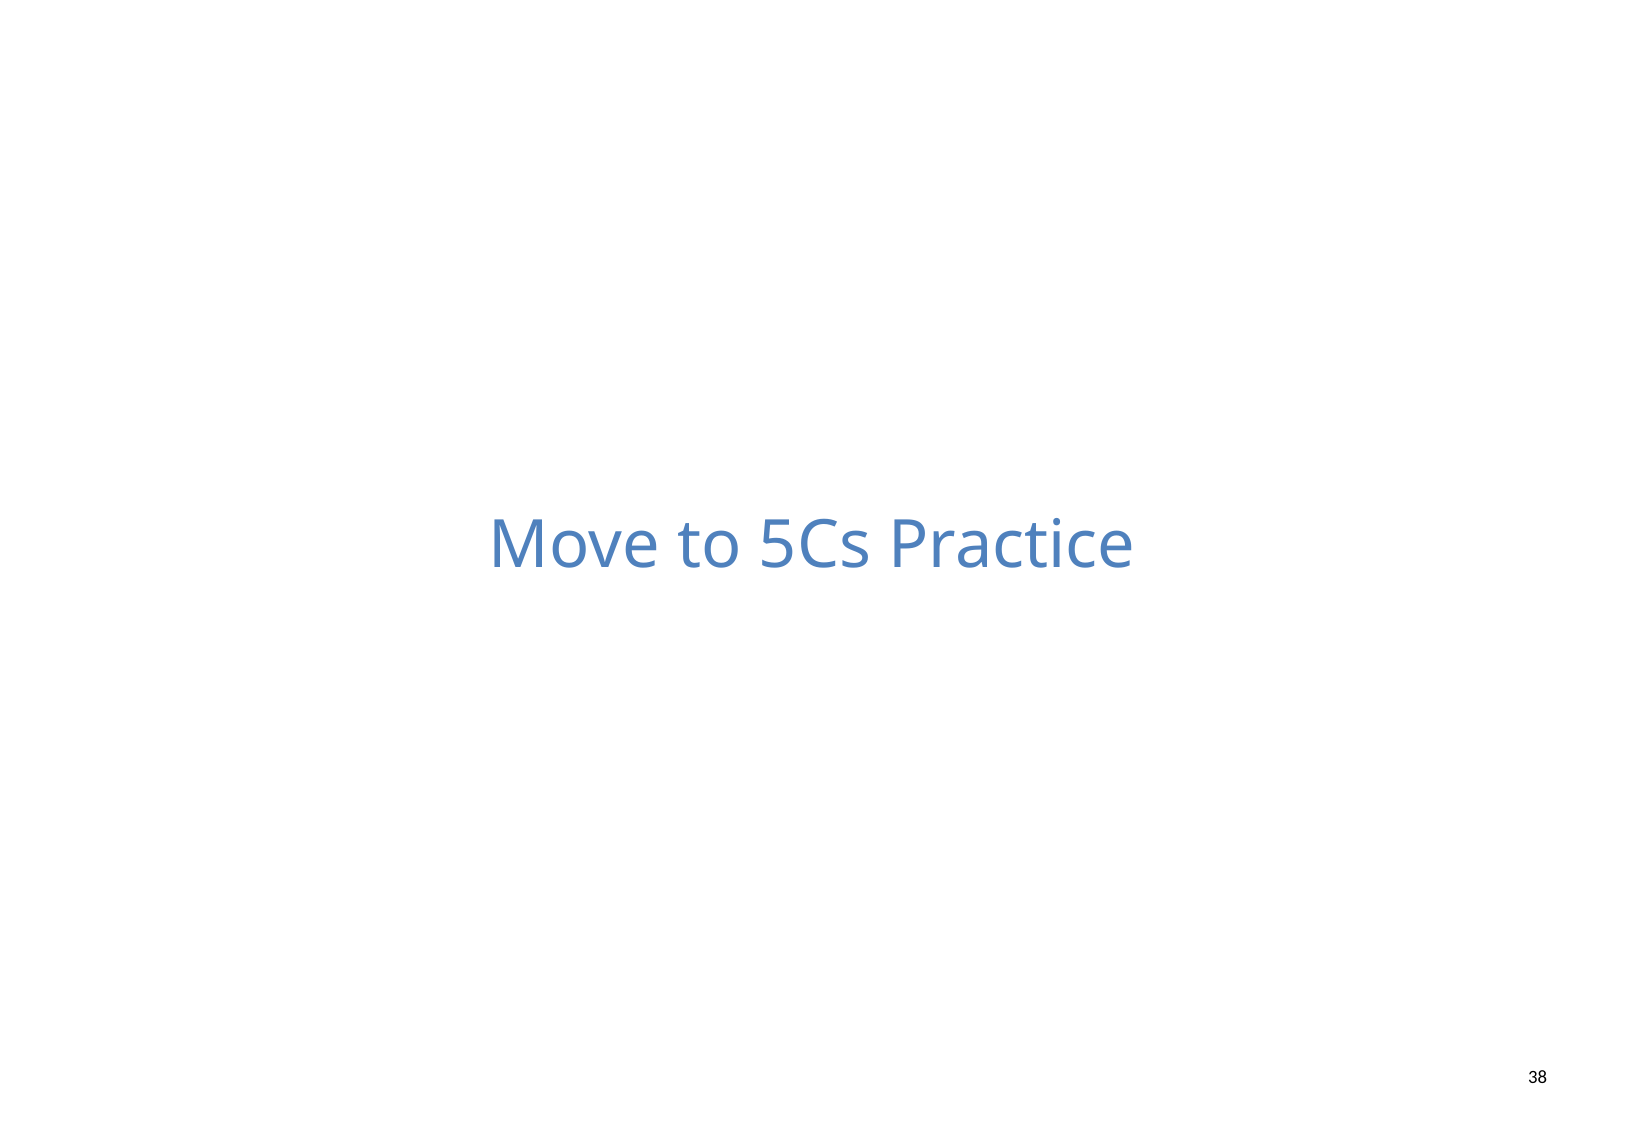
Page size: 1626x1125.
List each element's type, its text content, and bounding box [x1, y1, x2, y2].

text_box Move to 5Cs Practice [111, 477, 1514, 604]
